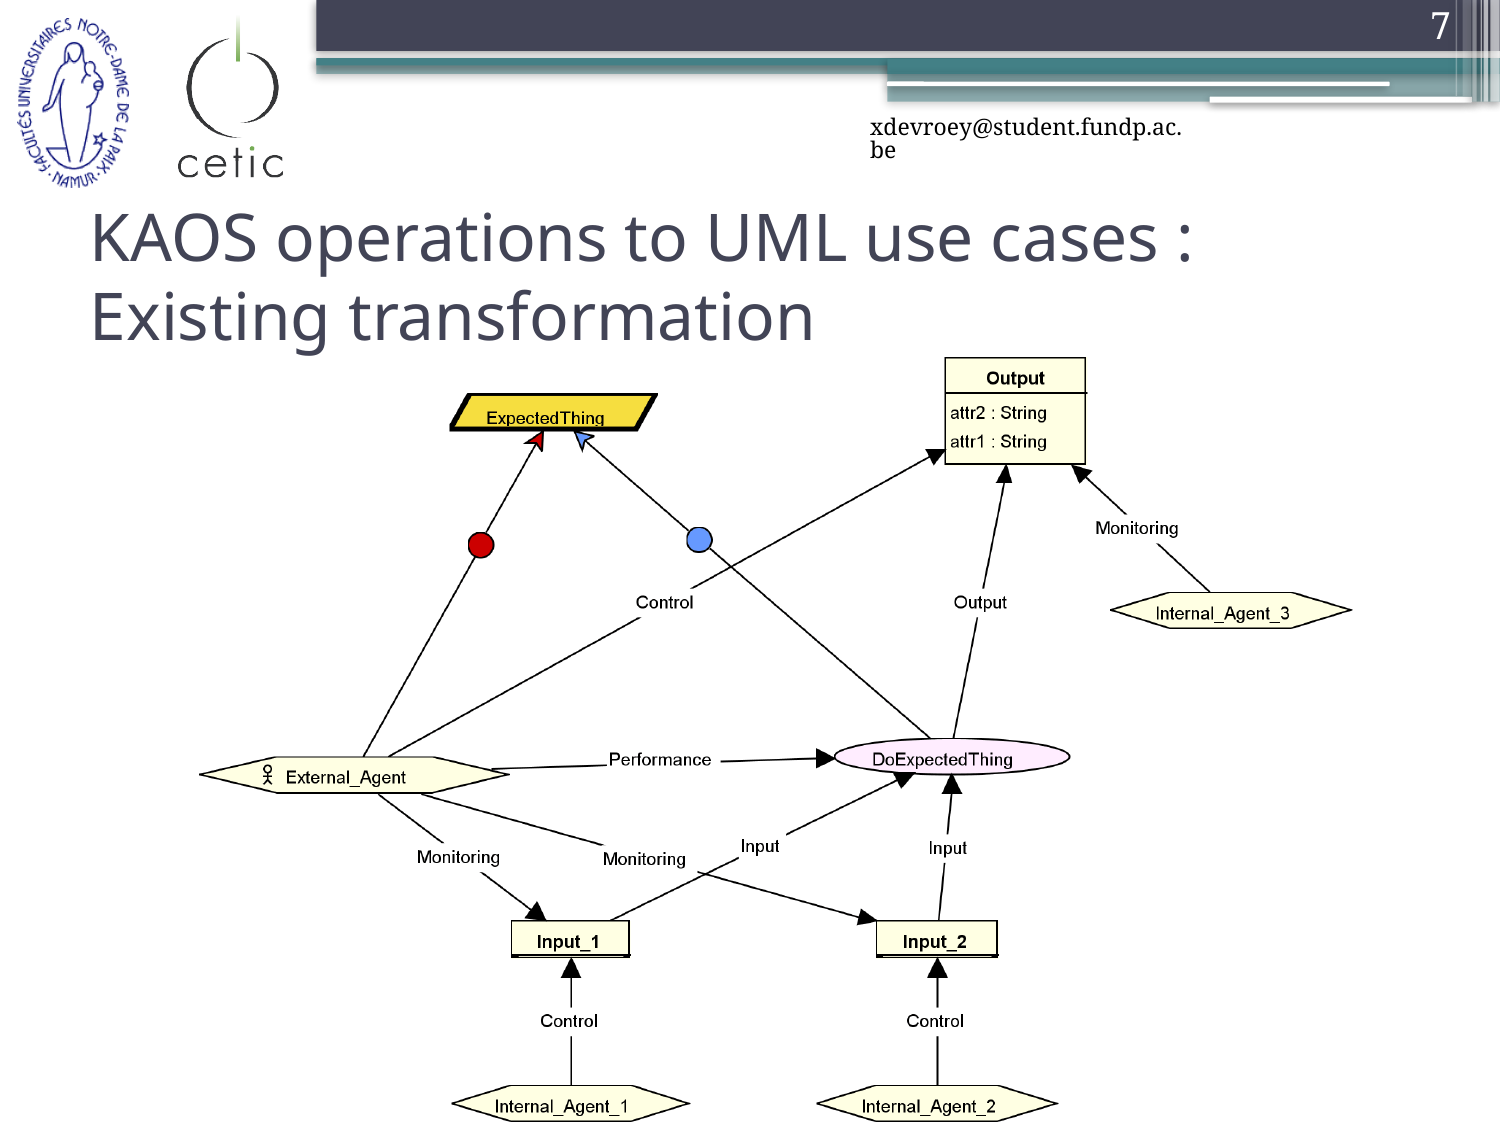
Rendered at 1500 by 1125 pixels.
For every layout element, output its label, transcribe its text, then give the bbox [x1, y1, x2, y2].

slide_number 7 [1341, 0, 1466, 61]
footer xdevroey@student.fundp.ac.be [855, 105, 1209, 181]
picture [175, 11, 285, 180]
picture [17, 18, 129, 188]
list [198, 357, 1355, 1125]
title KAOS operations to UML use cases : Existing transformation [75, 187, 1425, 363]
